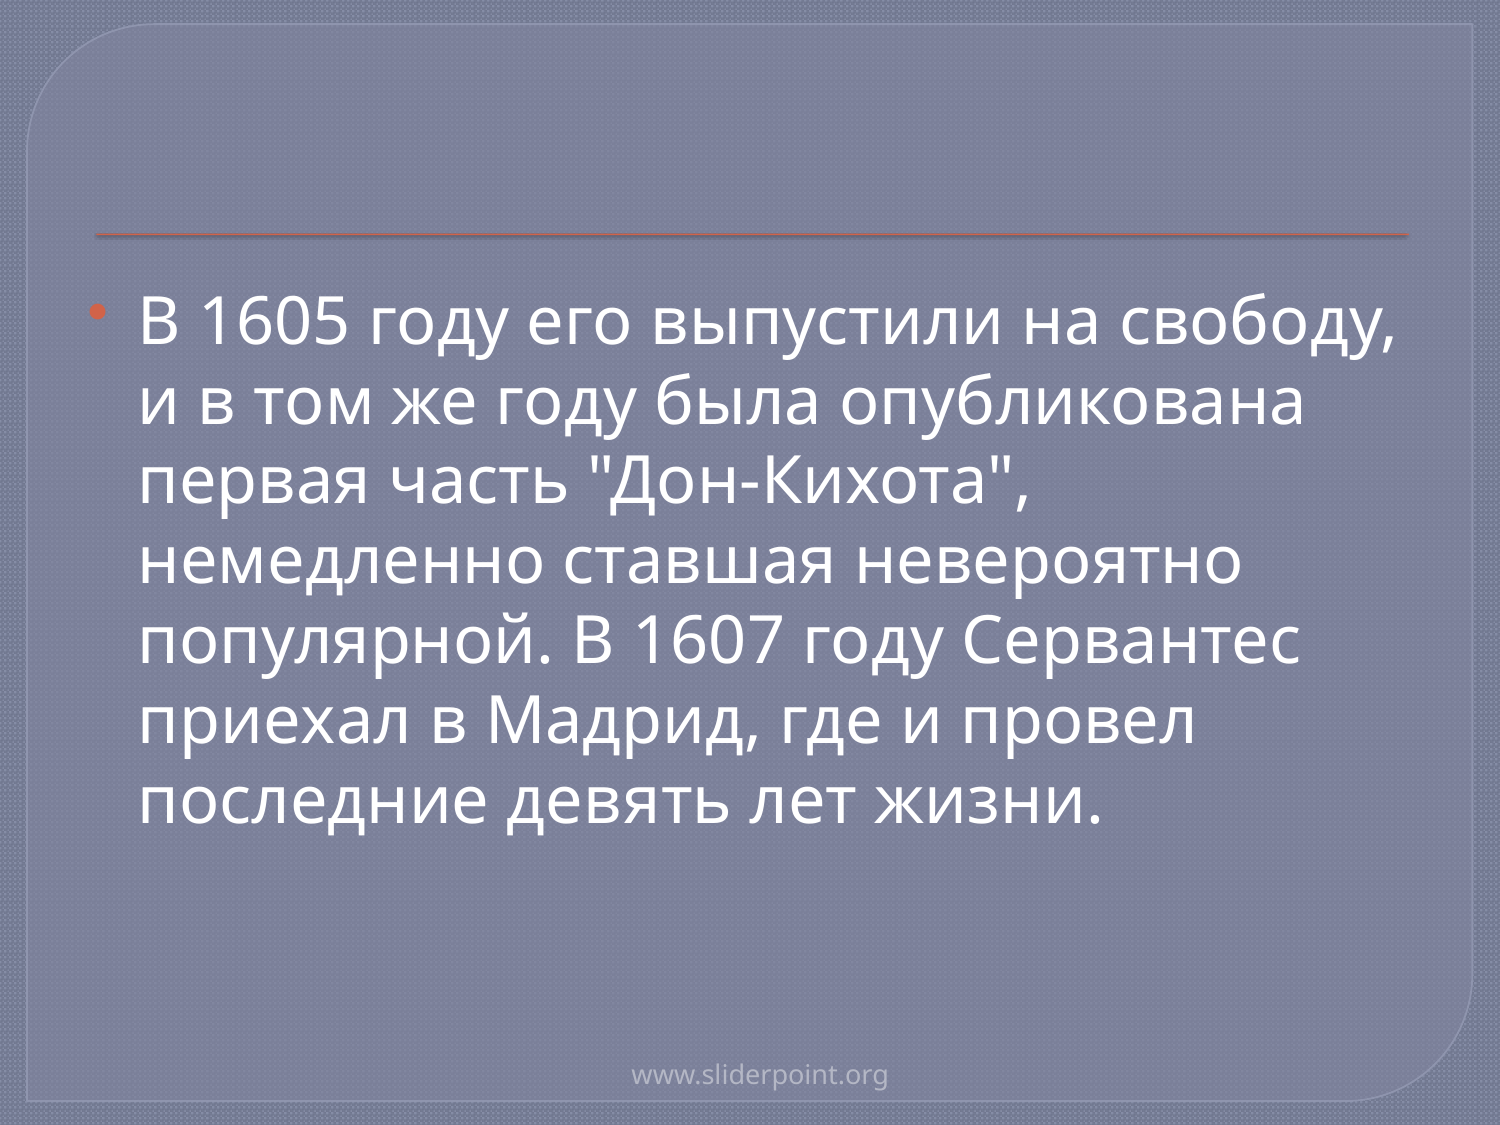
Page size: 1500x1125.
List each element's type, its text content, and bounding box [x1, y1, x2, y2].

list В 1605 году его выпустили на свободу, и в том же году была опубликована первая часть "Дон-Кихота", немедленно ставшая невероятно популярной. В 1607 году Сервантес приехал в Мадрид, где и провел последние девять лет жизни. [75, 270, 1425, 1013]
footer www.sliderpoint.org [212, 1050, 904, 1095]
